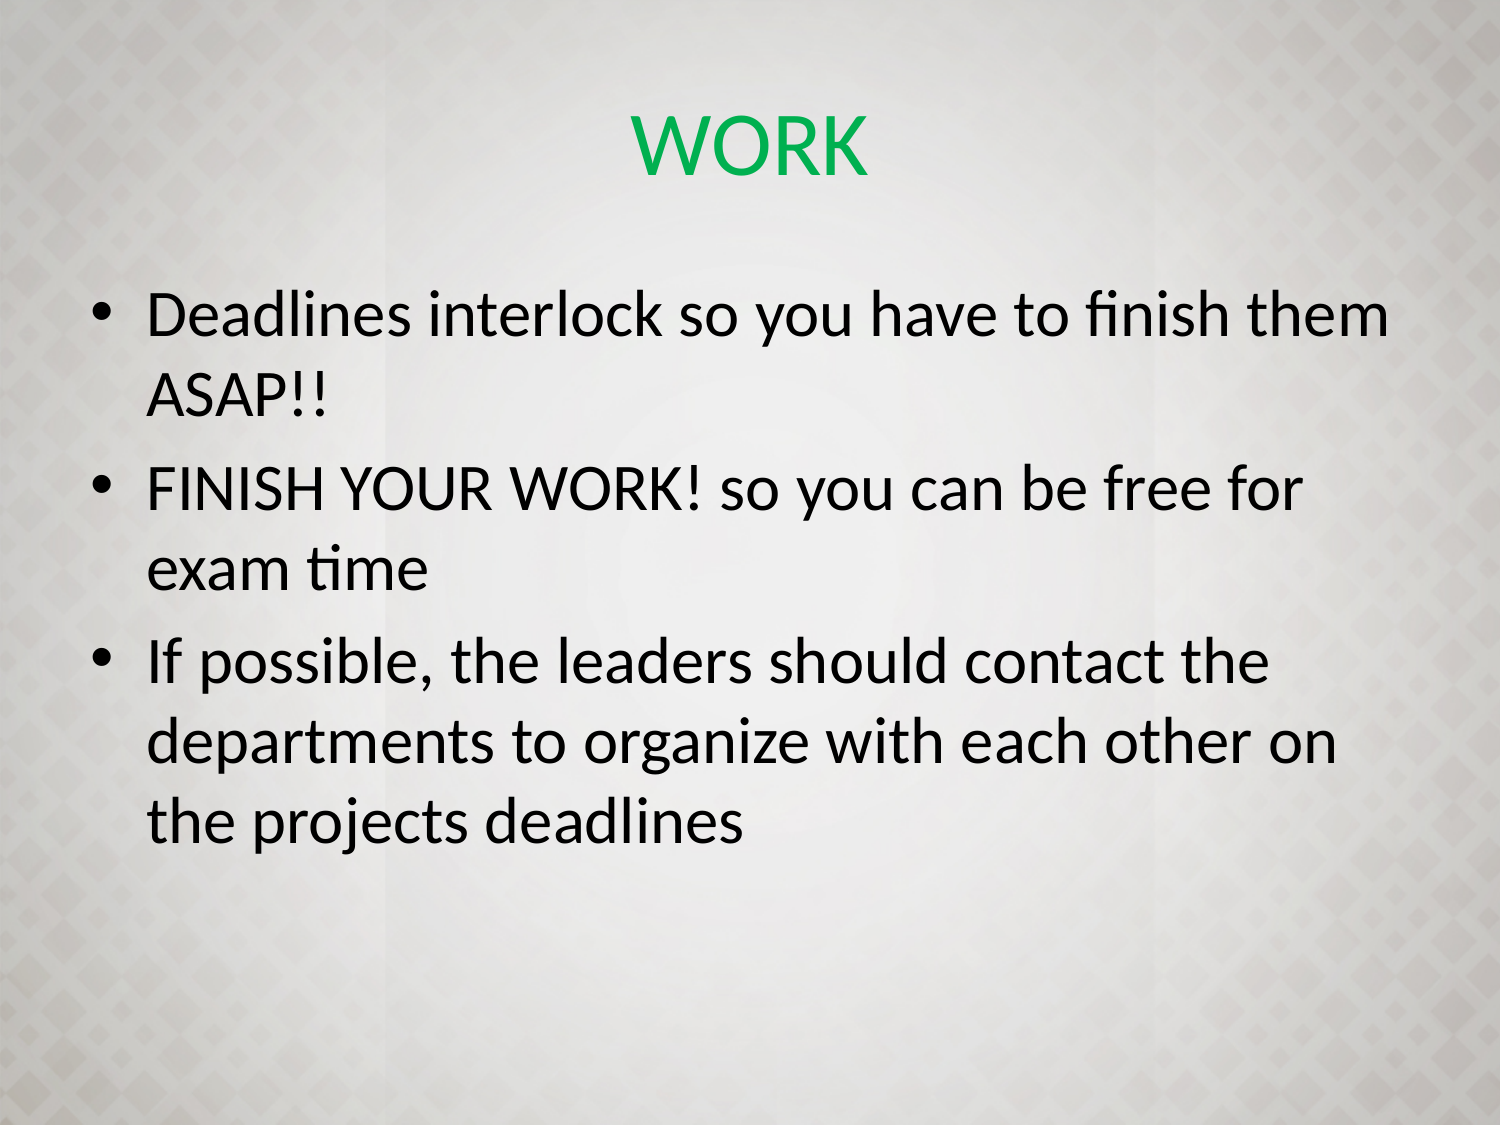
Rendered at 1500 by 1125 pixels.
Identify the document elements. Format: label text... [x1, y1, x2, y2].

picture [0, 0, 1500, 1125]
list Deadlines interlock so you have to finish them ASAP!! FINISH YOUR WORK! so you can be free for exam time If possible, the leaders should contact the departments to organize with each other on the projects deadlines [75, 262, 1425, 1005]
title WORK [75, 45, 1425, 233]
